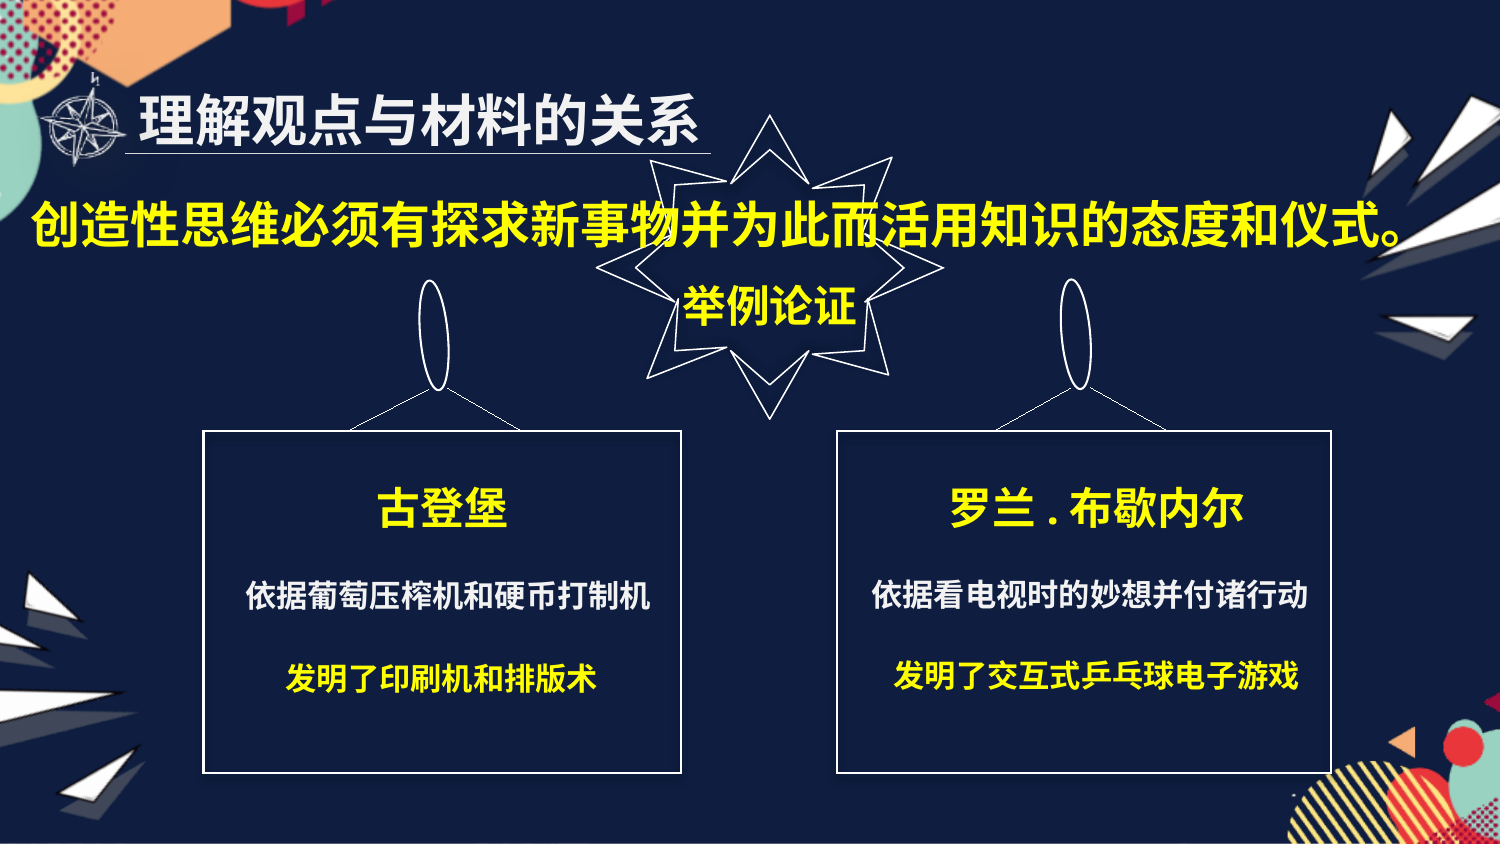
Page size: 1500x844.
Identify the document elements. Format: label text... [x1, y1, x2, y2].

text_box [203, 280, 681, 773]
picture [1286, 44, 1500, 391]
text_box 创造性思维必须有探求新事物并为此而活用知识的态度和仪式。 [19, 188, 596, 260]
picture [0, 513, 202, 844]
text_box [596, 115, 944, 420]
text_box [837, 279, 1332, 773]
picture [1286, 686, 1500, 844]
text_box 创造性思维必须有探求新事物并为此而活用知识的态度和仪式。 [944, 188, 1443, 260]
picture [0, 0, 450, 339]
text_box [35, 72, 749, 167]
